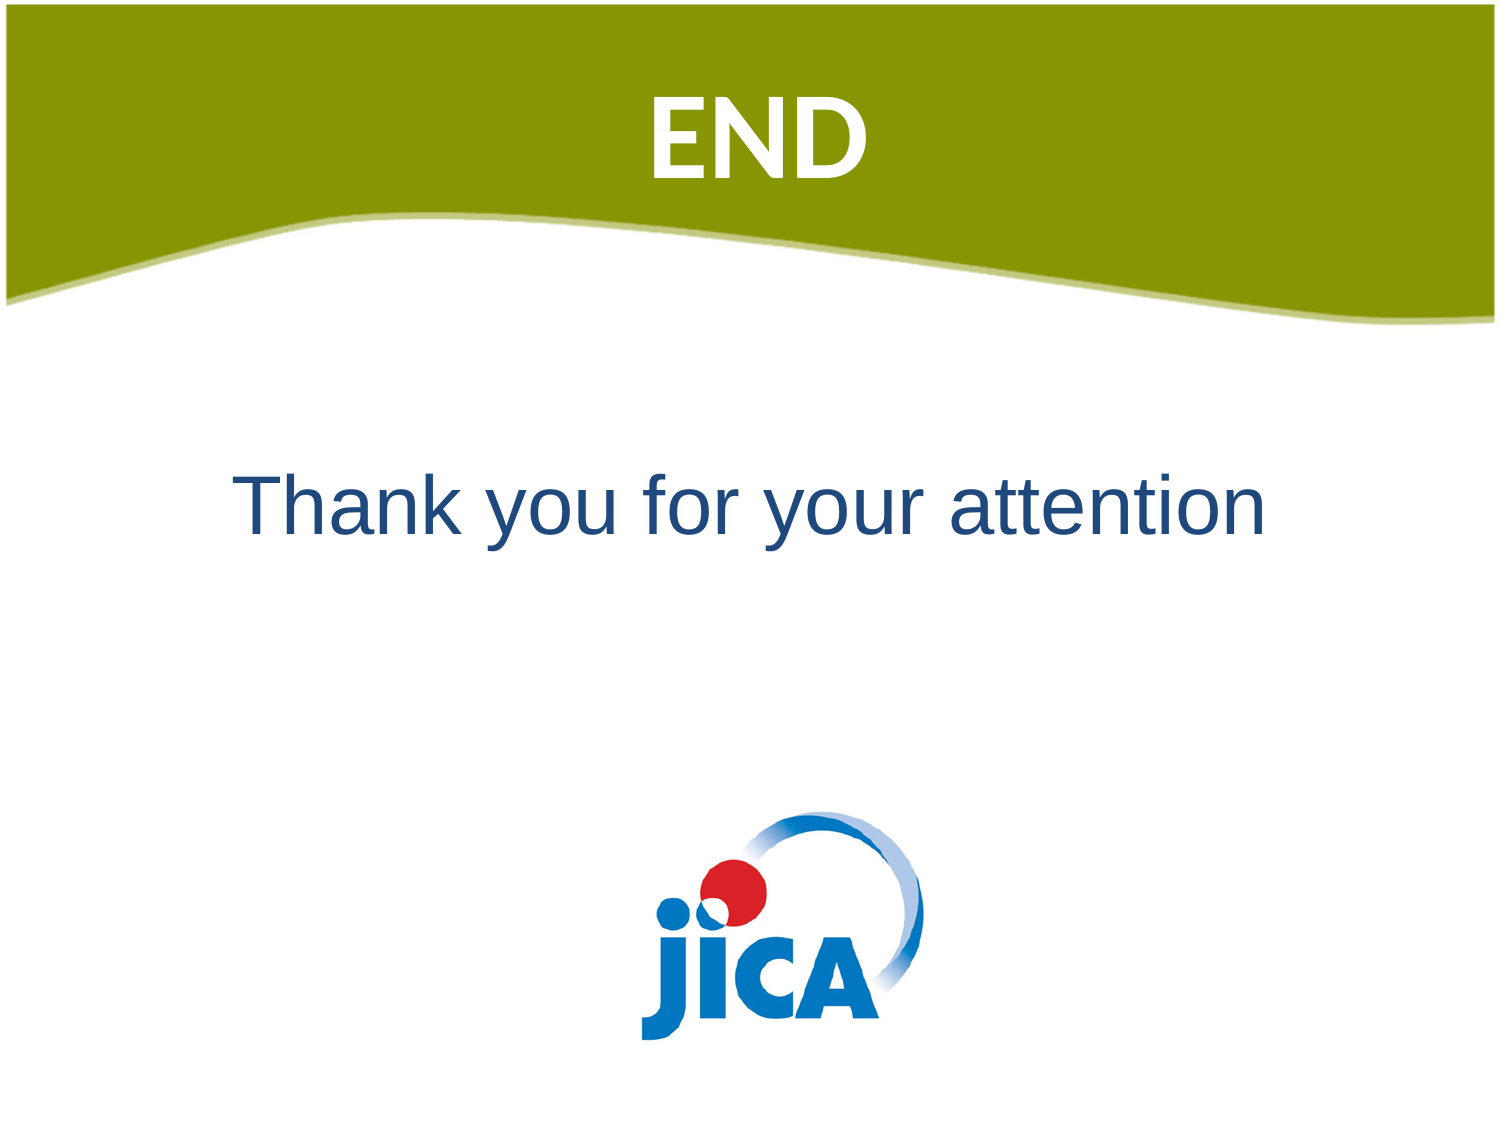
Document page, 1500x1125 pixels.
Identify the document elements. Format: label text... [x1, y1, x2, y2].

picture [0, 0, 1500, 1125]
title END [128, 34, 1389, 223]
text_box Thank you for your attention [159, 444, 1341, 560]
